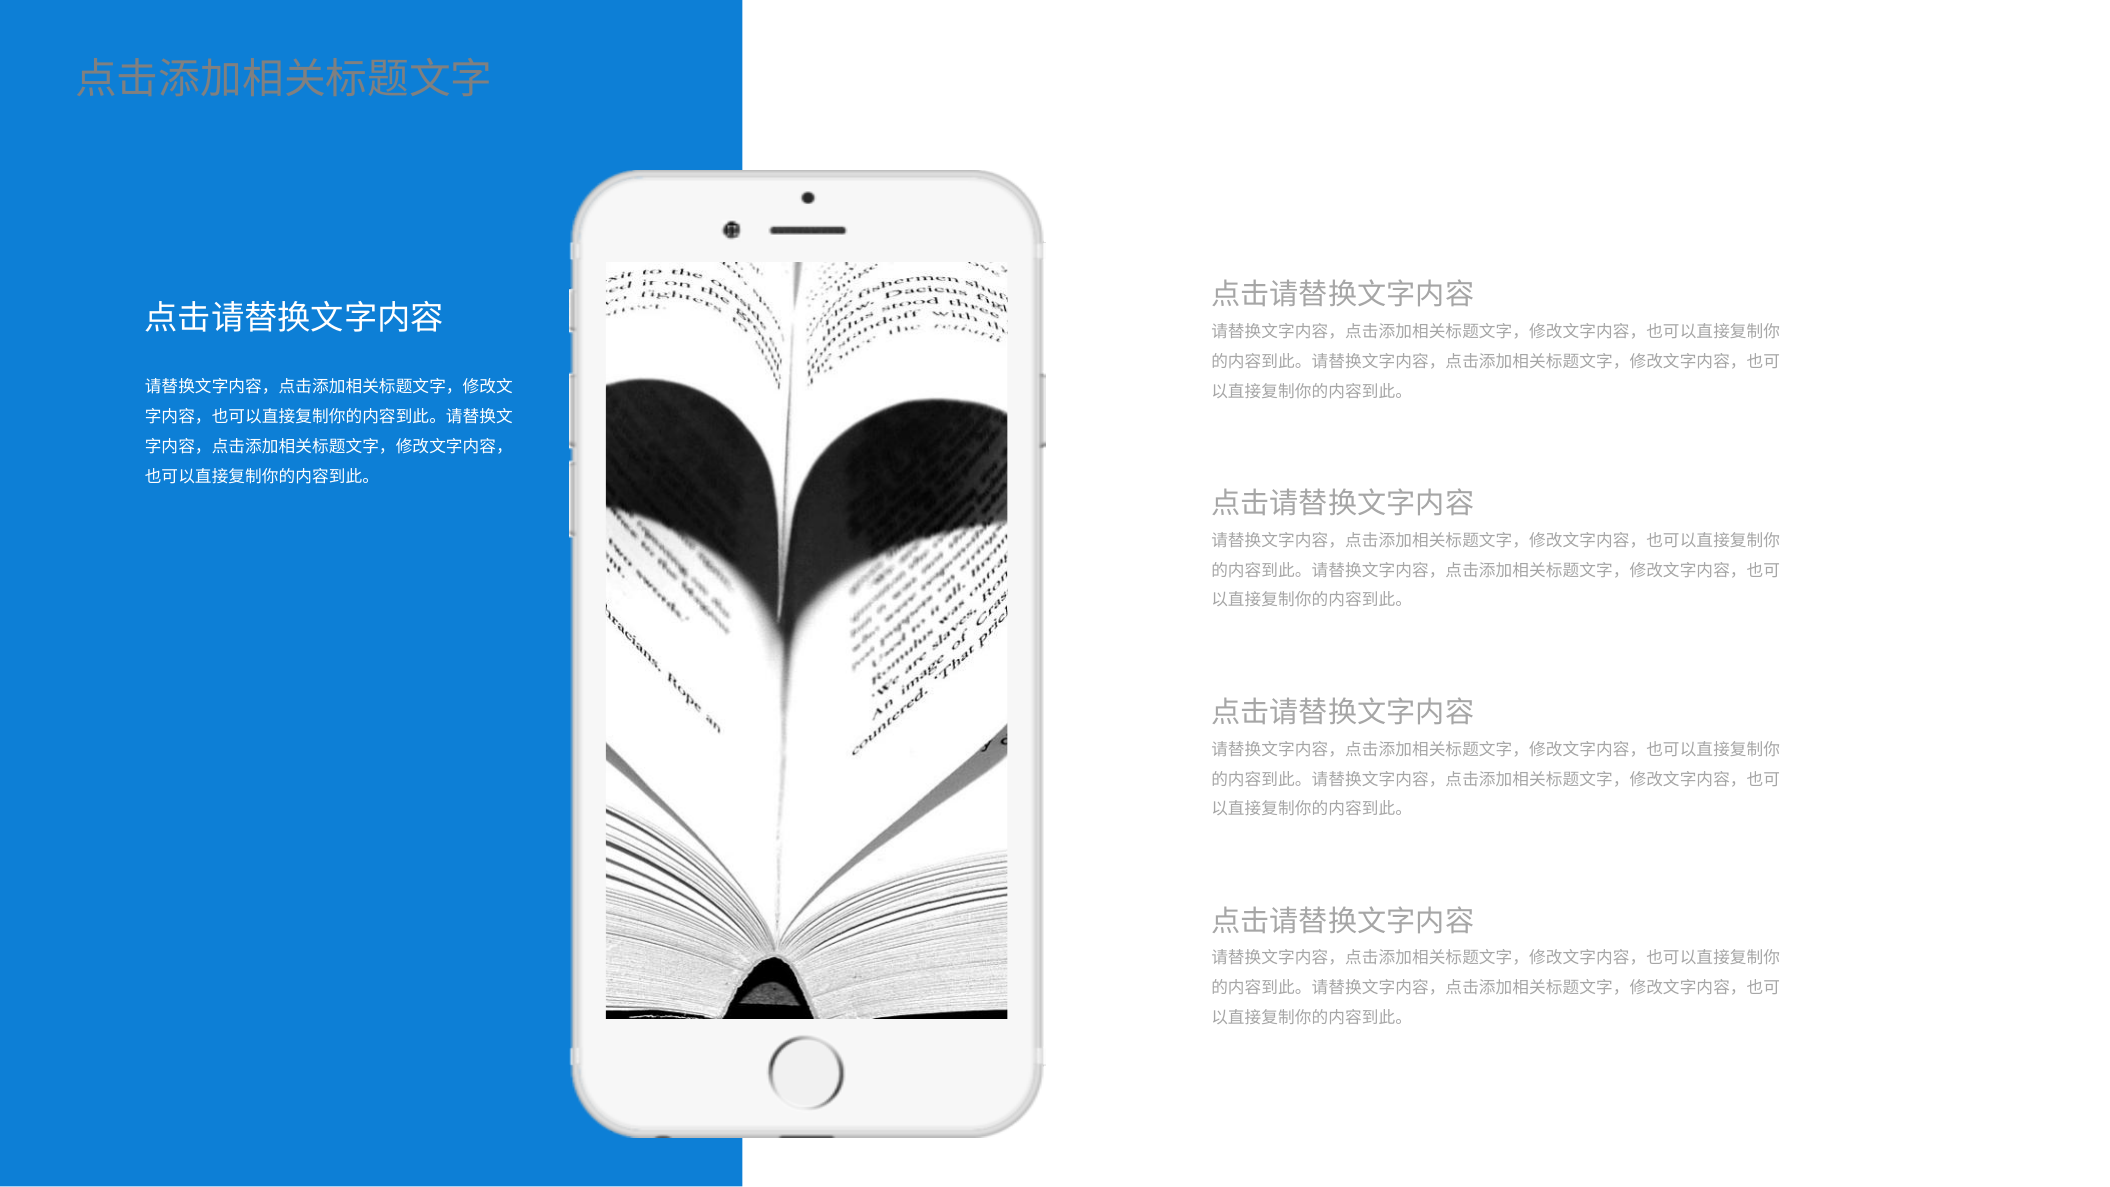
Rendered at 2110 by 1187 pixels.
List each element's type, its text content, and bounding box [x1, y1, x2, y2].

picture [569, 170, 1046, 1138]
text_box 点击请替换文字内容 请替换文字内容，点击添加相关标题文字，修改文字内容，也可以直接复制你的内容到此。请替换文字内容，点击添加相关标题文字，修改文字内容，也可以直接复制你的内容到此。 [1196, 668, 1811, 826]
text_box 点击添加相关标题文字 [59, 44, 563, 107]
text_box 点击请替换文字内容 请替换文字内容，点击添加相关标题文字，修改文字内容，也可以直接复制你的内容到此。请替换文字内容，点击添加相关标题文字，修改文字内容，也可以直接复制你的内容到此。 [1196, 877, 1811, 1035]
text_box 点击请替换文字内容 请替换文字内容，点击添加相关标题文字，修改文字内容，也可以直接复制你的内容到此。请替换文字内容，点击添加相关标题文字，修改文字内容，也可以直接复制你的内容到此。 [1196, 250, 1811, 408]
text_box 点击请替换文字内容 请替换文字内容，点击添加相关标题文字，修改文字内容，也可以直接复制你的内容到此。请替换文字内容，点击添加相关标题文字，修改文字内容，也可以直接复制你的内容到此。 [130, 268, 531, 493]
text_box [0, 0, 743, 1187]
text_box 点击请替换文字内容 请替换文字内容，点击添加相关标题文字，修改文字内容，也可以直接复制你的内容到此。请替换文字内容，点击添加相关标题文字，修改文字内容，也可以直接复制你的内容到此。 [1196, 459, 1811, 617]
